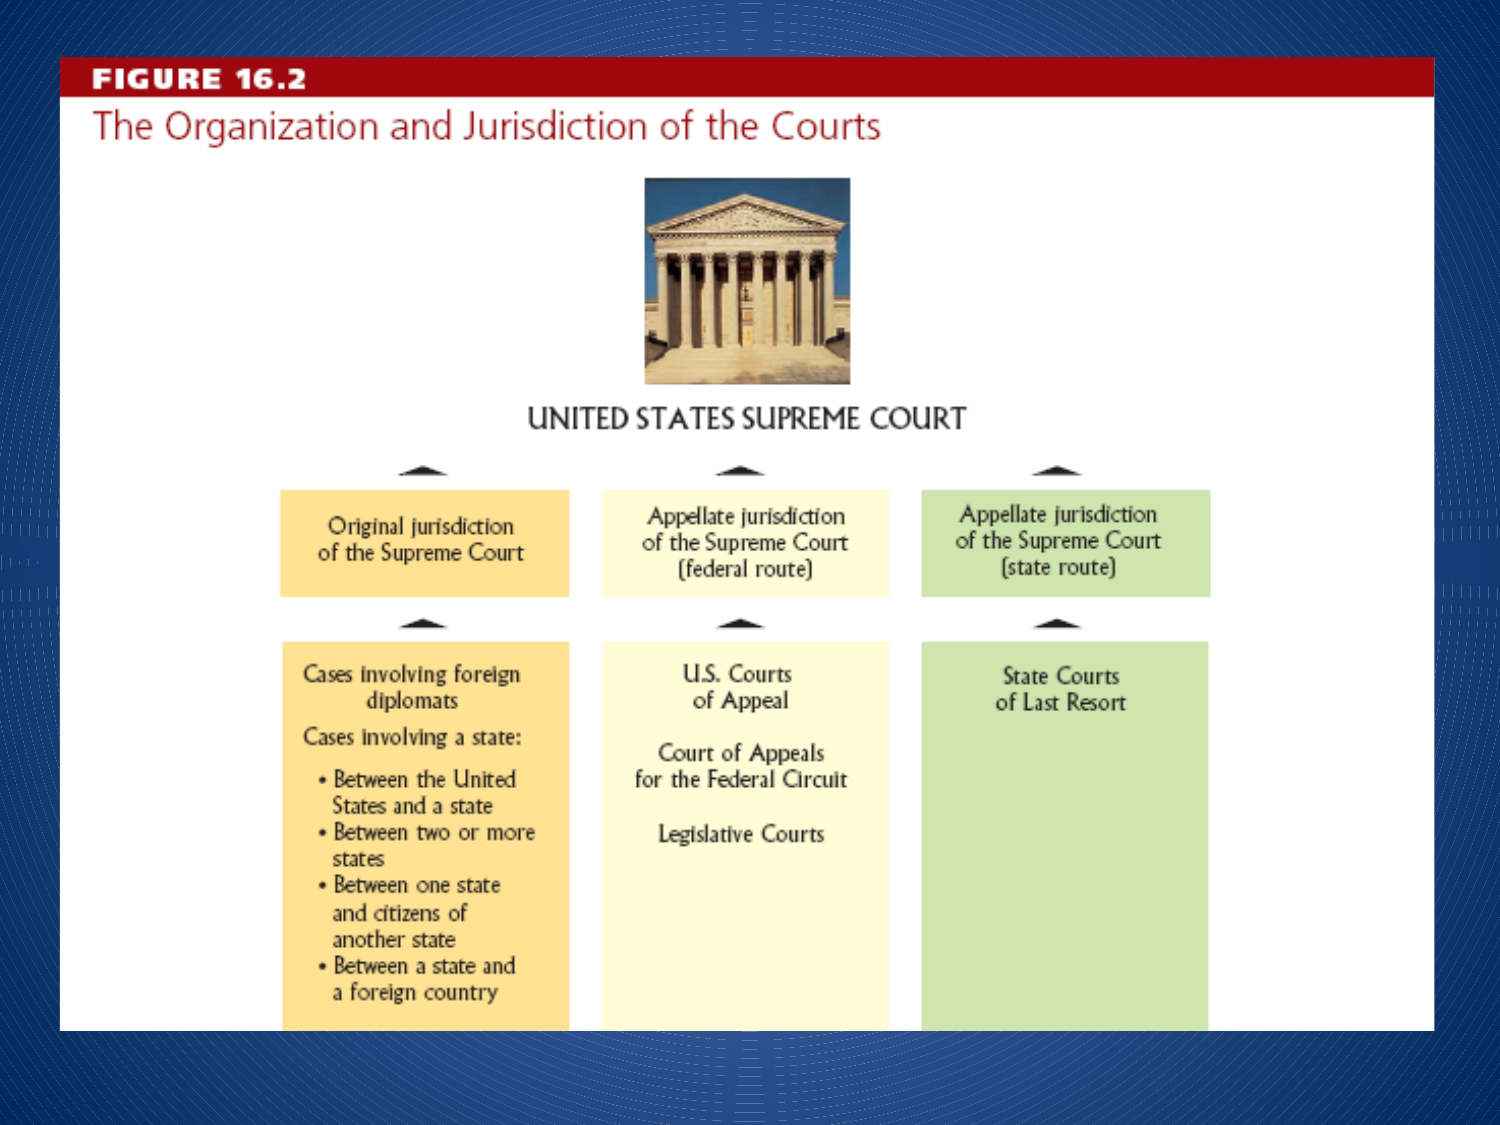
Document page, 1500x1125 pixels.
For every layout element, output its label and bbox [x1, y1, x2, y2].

picture [59, 56, 1435, 1032]
